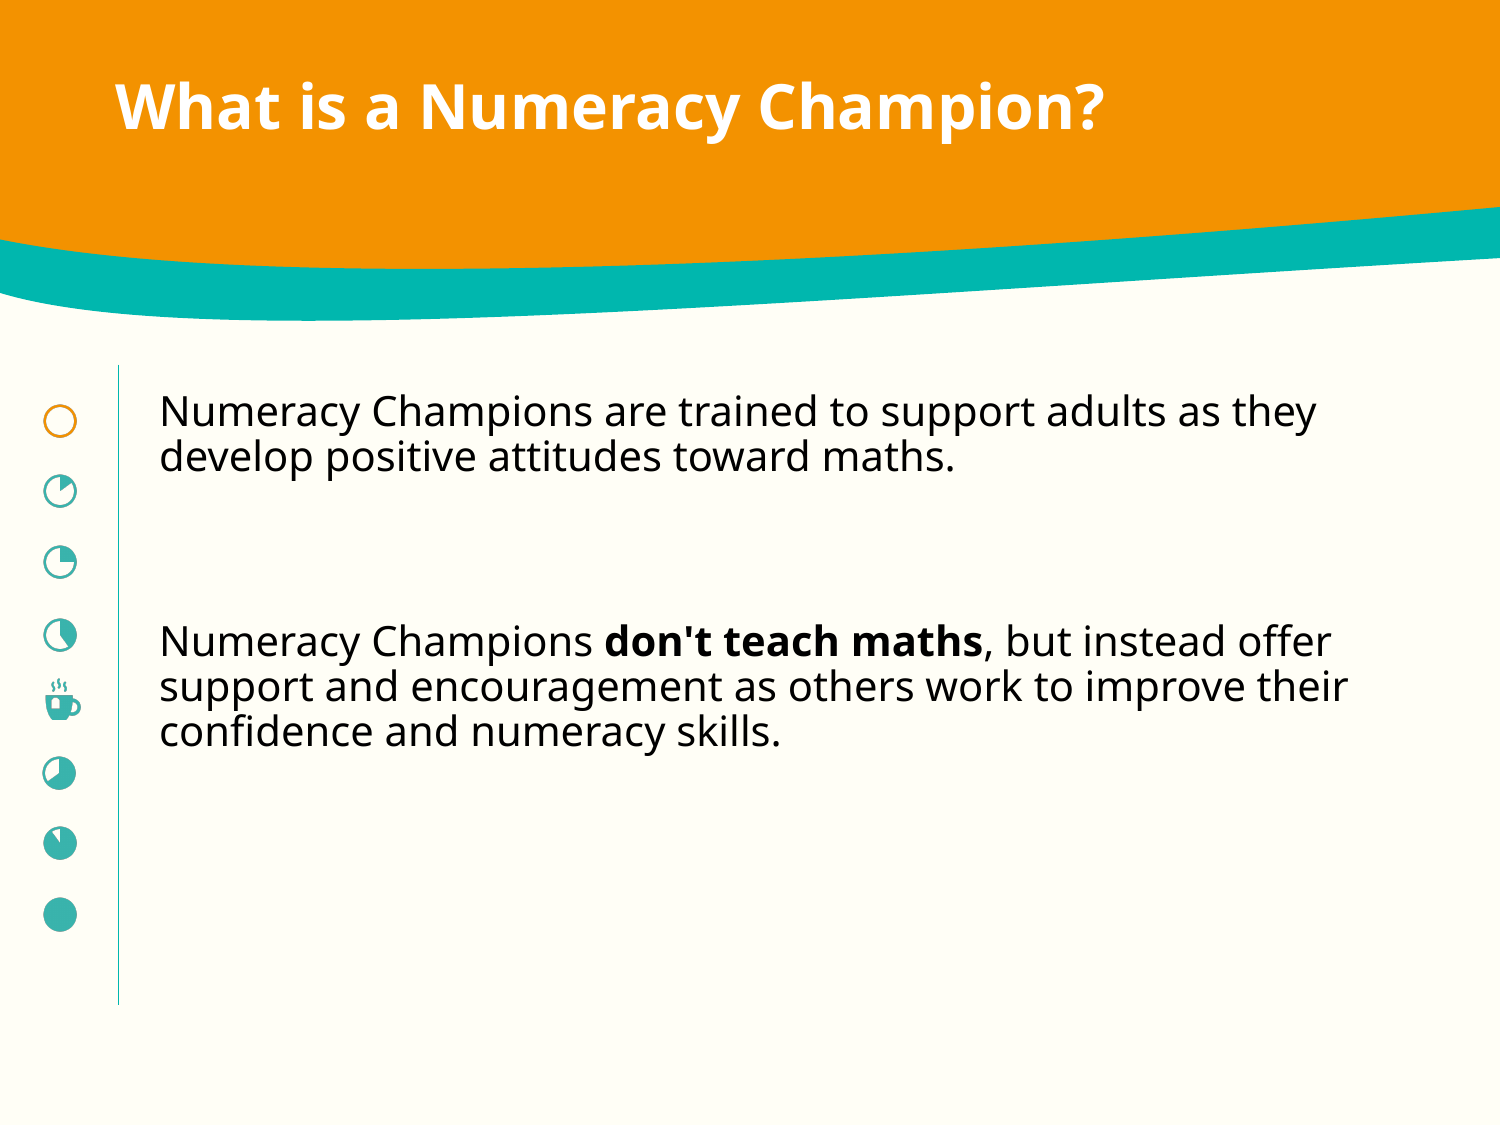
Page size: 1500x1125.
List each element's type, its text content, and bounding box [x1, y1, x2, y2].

list Numeracy Champions are trained to support adults as they develop positive attitudes toward maths. Numeracy Champions don't teach maths, but instead offer support and encouragement as others work to improve their confidence and numeracy skills. [144, 382, 1426, 1031]
picture [36, 672, 90, 726]
picture [38, 752, 80, 794]
list What is a Numeracy Champion? [100, 67, 1411, 258]
picture [39, 893, 81, 936]
picture [39, 614, 81, 656]
picture [39, 541, 81, 583]
picture [39, 470, 81, 512]
picture [39, 822, 81, 864]
picture [39, 400, 81, 442]
